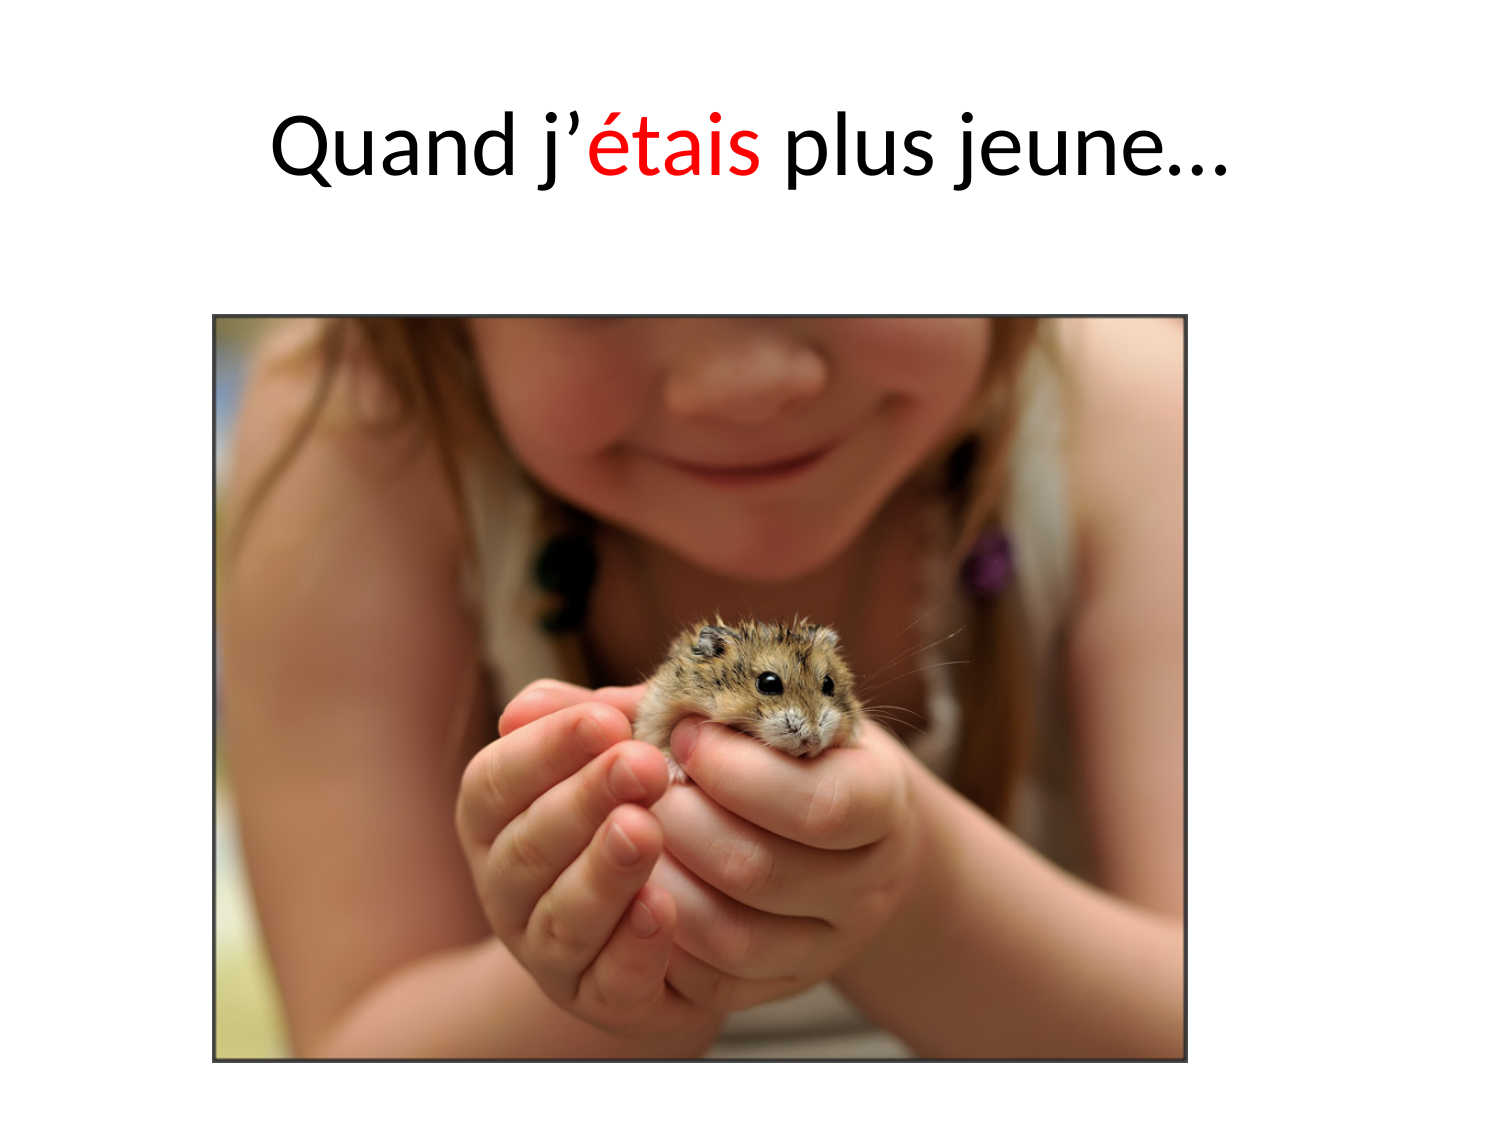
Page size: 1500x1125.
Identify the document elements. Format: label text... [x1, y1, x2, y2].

title Quand j’étais plus jeune… [75, 45, 1425, 233]
picture [212, 314, 1188, 1063]
